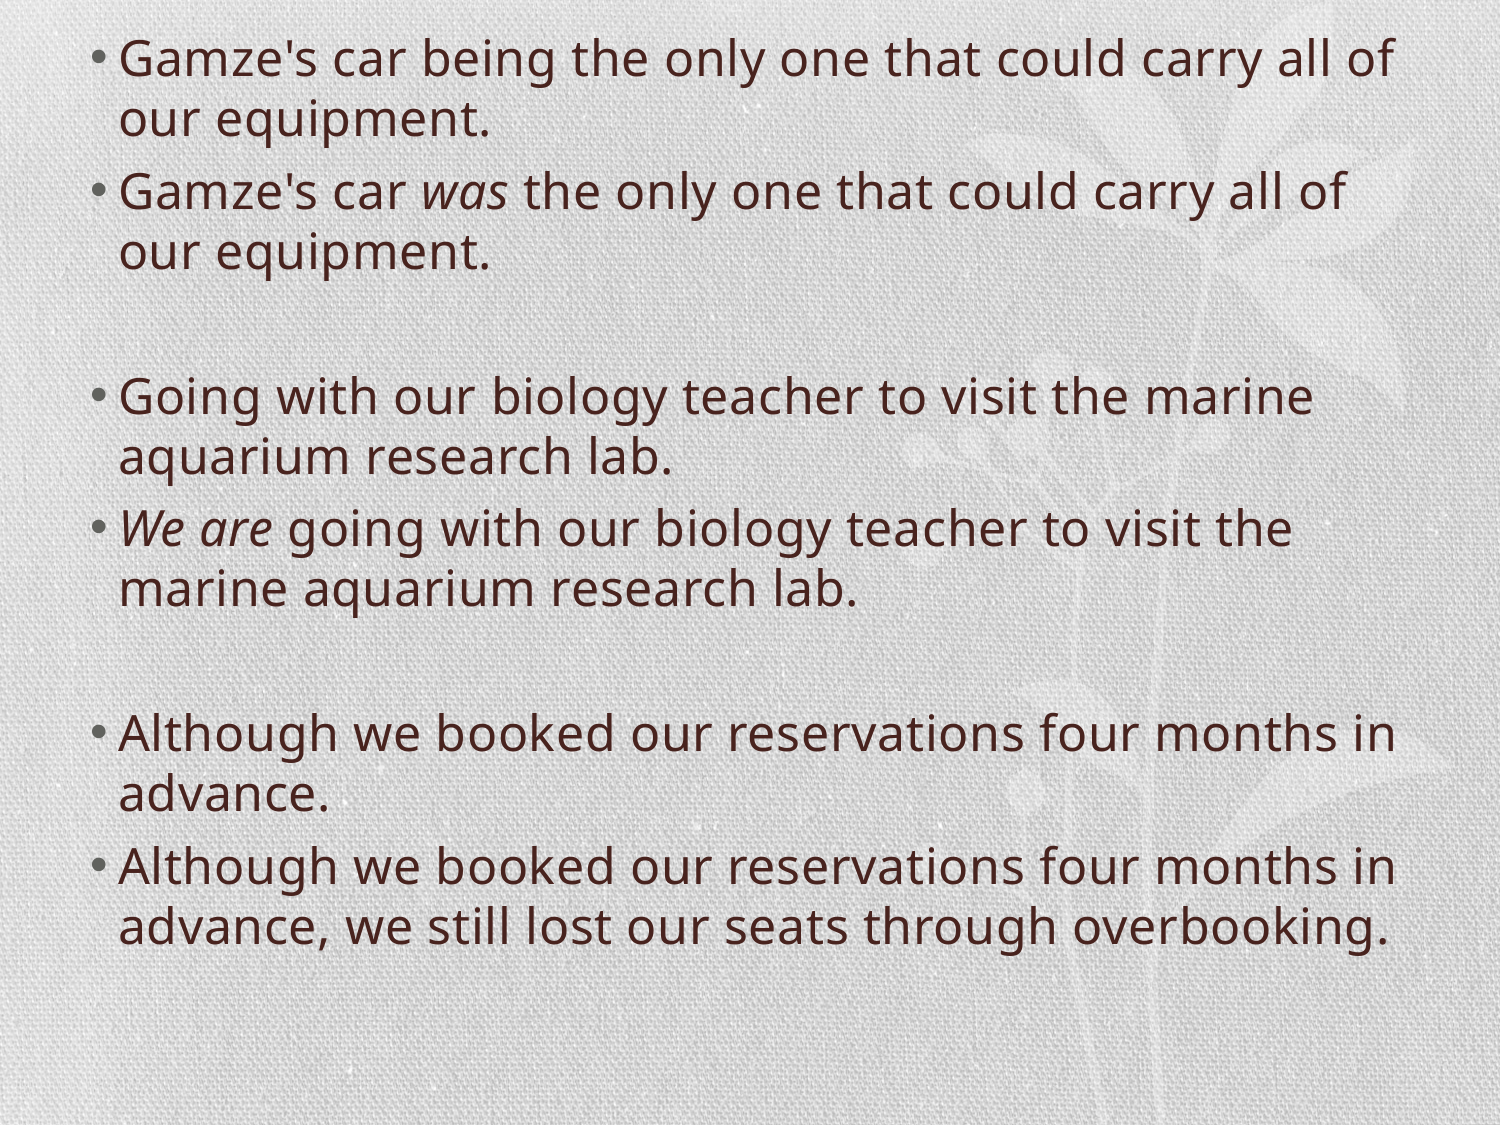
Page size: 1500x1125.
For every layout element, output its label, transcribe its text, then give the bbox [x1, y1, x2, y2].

list Gamze's car being the only one that could carry all of our equipment. Gamze's car was the only one that could carry all of our equipment. Going with our biology teacher to visit the marine aquarium research lab. We are going with our biology teacher to visit the marine aquarium research lab. Although we booked our reservations four months in advance. Although we booked our reservations four months in advance, we still lost our seats through overbooking. [75, 19, 1425, 1005]
